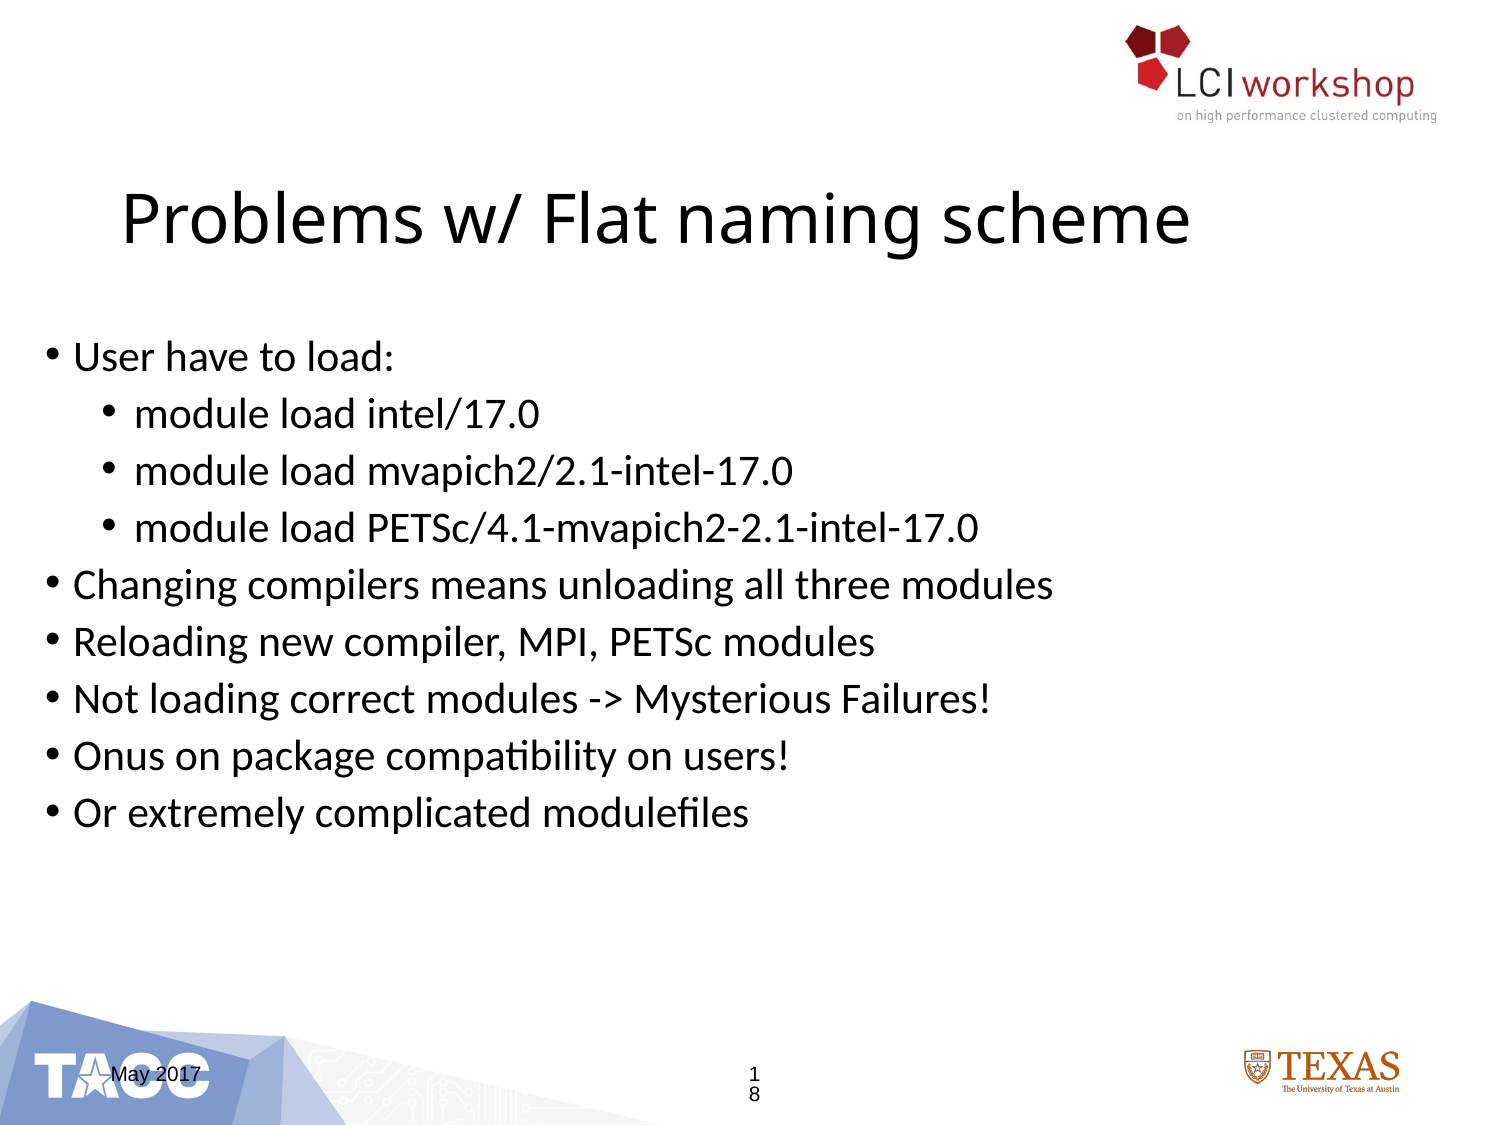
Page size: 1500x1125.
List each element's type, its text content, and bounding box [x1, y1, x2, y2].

picture [0, 999, 659, 1125]
picture [1125, 25, 1436, 123]
slide_number 18 [740, 1053, 771, 1092]
list User have to load: module load intel/17.0 module load mvapich2/2.1-intel-17.0 module load PETSc/4.1-mvapich2-2.1-intel-17.0 Changing compilers means unloading all three modules Reloading new compiler, MPI, PETSc modules Not loading correct modules -> Mysterious Failures! Onus on package compatibility on users! Or extremely complicated modulefiles [36, 328, 1463, 874]
title Problems w/ Flat naming scheme [111, 159, 1426, 284]
picture [1210, 1017, 1433, 1125]
text_box May 2017 [103, 1052, 441, 1093]
